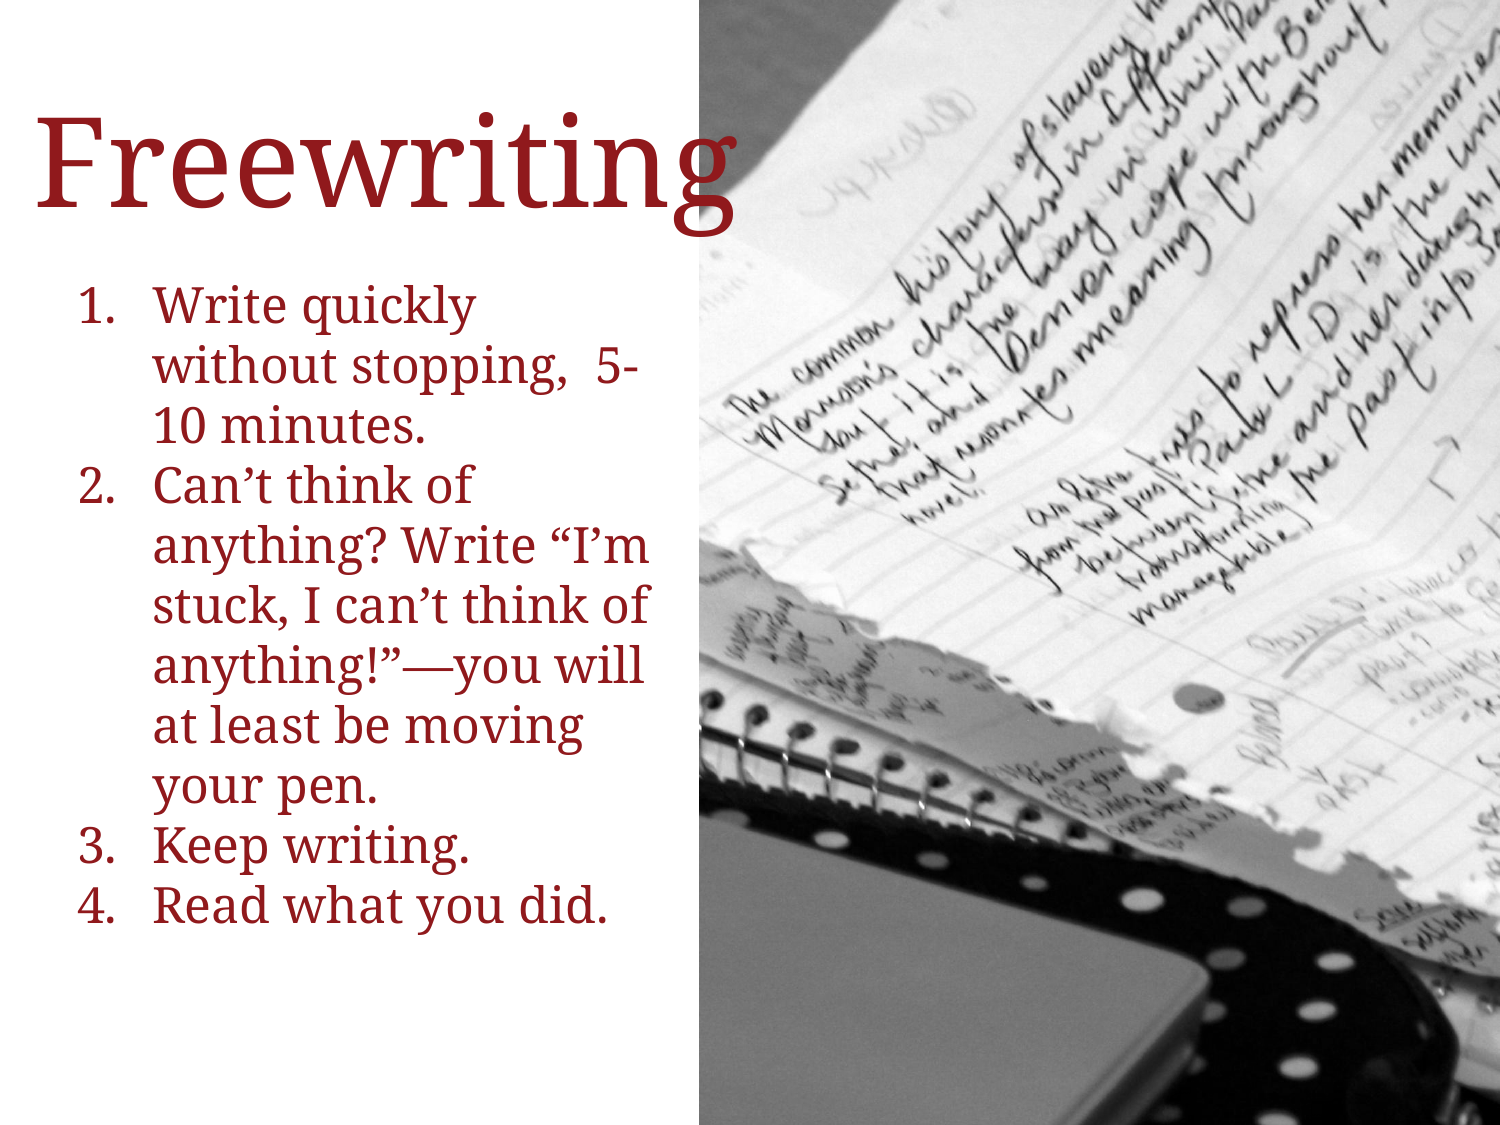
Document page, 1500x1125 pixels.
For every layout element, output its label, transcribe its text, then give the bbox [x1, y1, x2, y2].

text_box Write quickly without stopping, 5-10 minutes. Can’t think of anything? Write “I’m stuck, I can’t think of anything!”—you will at least be moving your pen. Keep writing. Read what you did. [62, 266, 675, 942]
picture [699, 0, 1500, 1125]
text_box Freewriting [18, 74, 694, 240]
